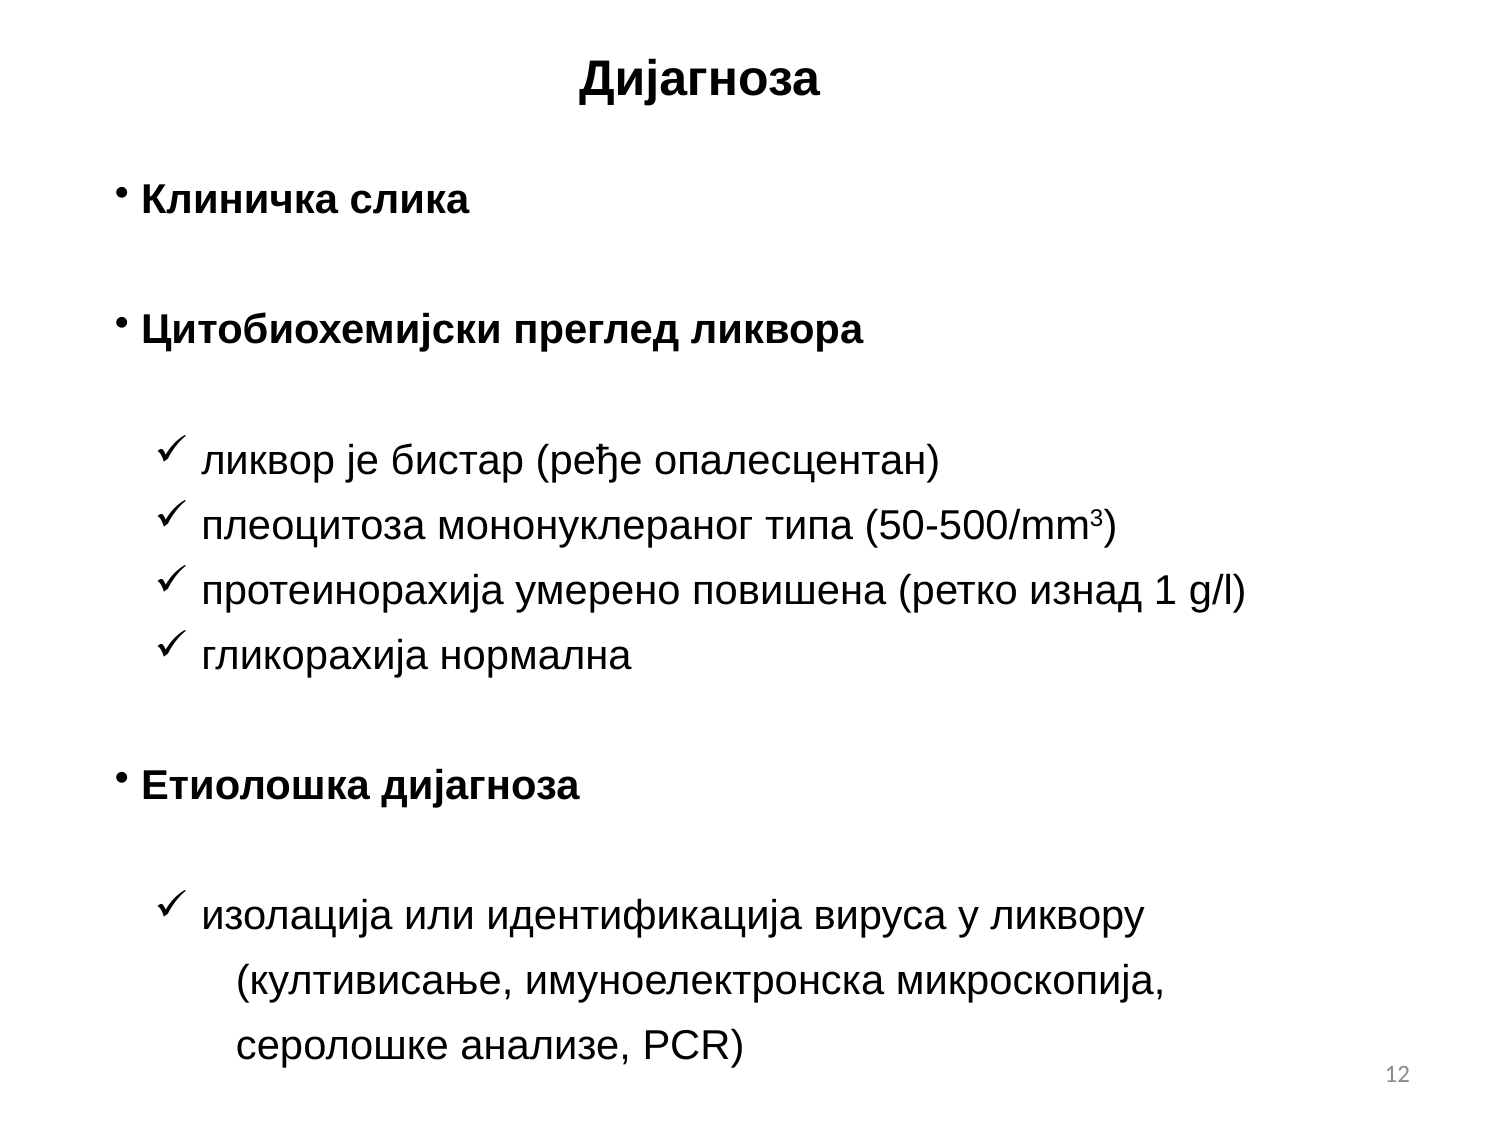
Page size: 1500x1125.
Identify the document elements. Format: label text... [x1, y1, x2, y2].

slide_number 12 [1074, 1075, 1425, 1103]
text_box Дијагноза [564, 37, 836, 113]
text_box Клиничка слика Цитобиохемијски преглед ликвора ликвор је бистар (ређе опалесцентан) плеоцитоза мононуклераног типа (50-500/mm3) протеинорахија умерено повишена (ретко изнад 1 g/l) гликорахија нормална Етиолошка дијагноза изолација или идентификација вируса у ликвору (култивисање, имуноелектронска микроскопија, серолошке анализе, PCR) [99, 149, 1425, 1075]
